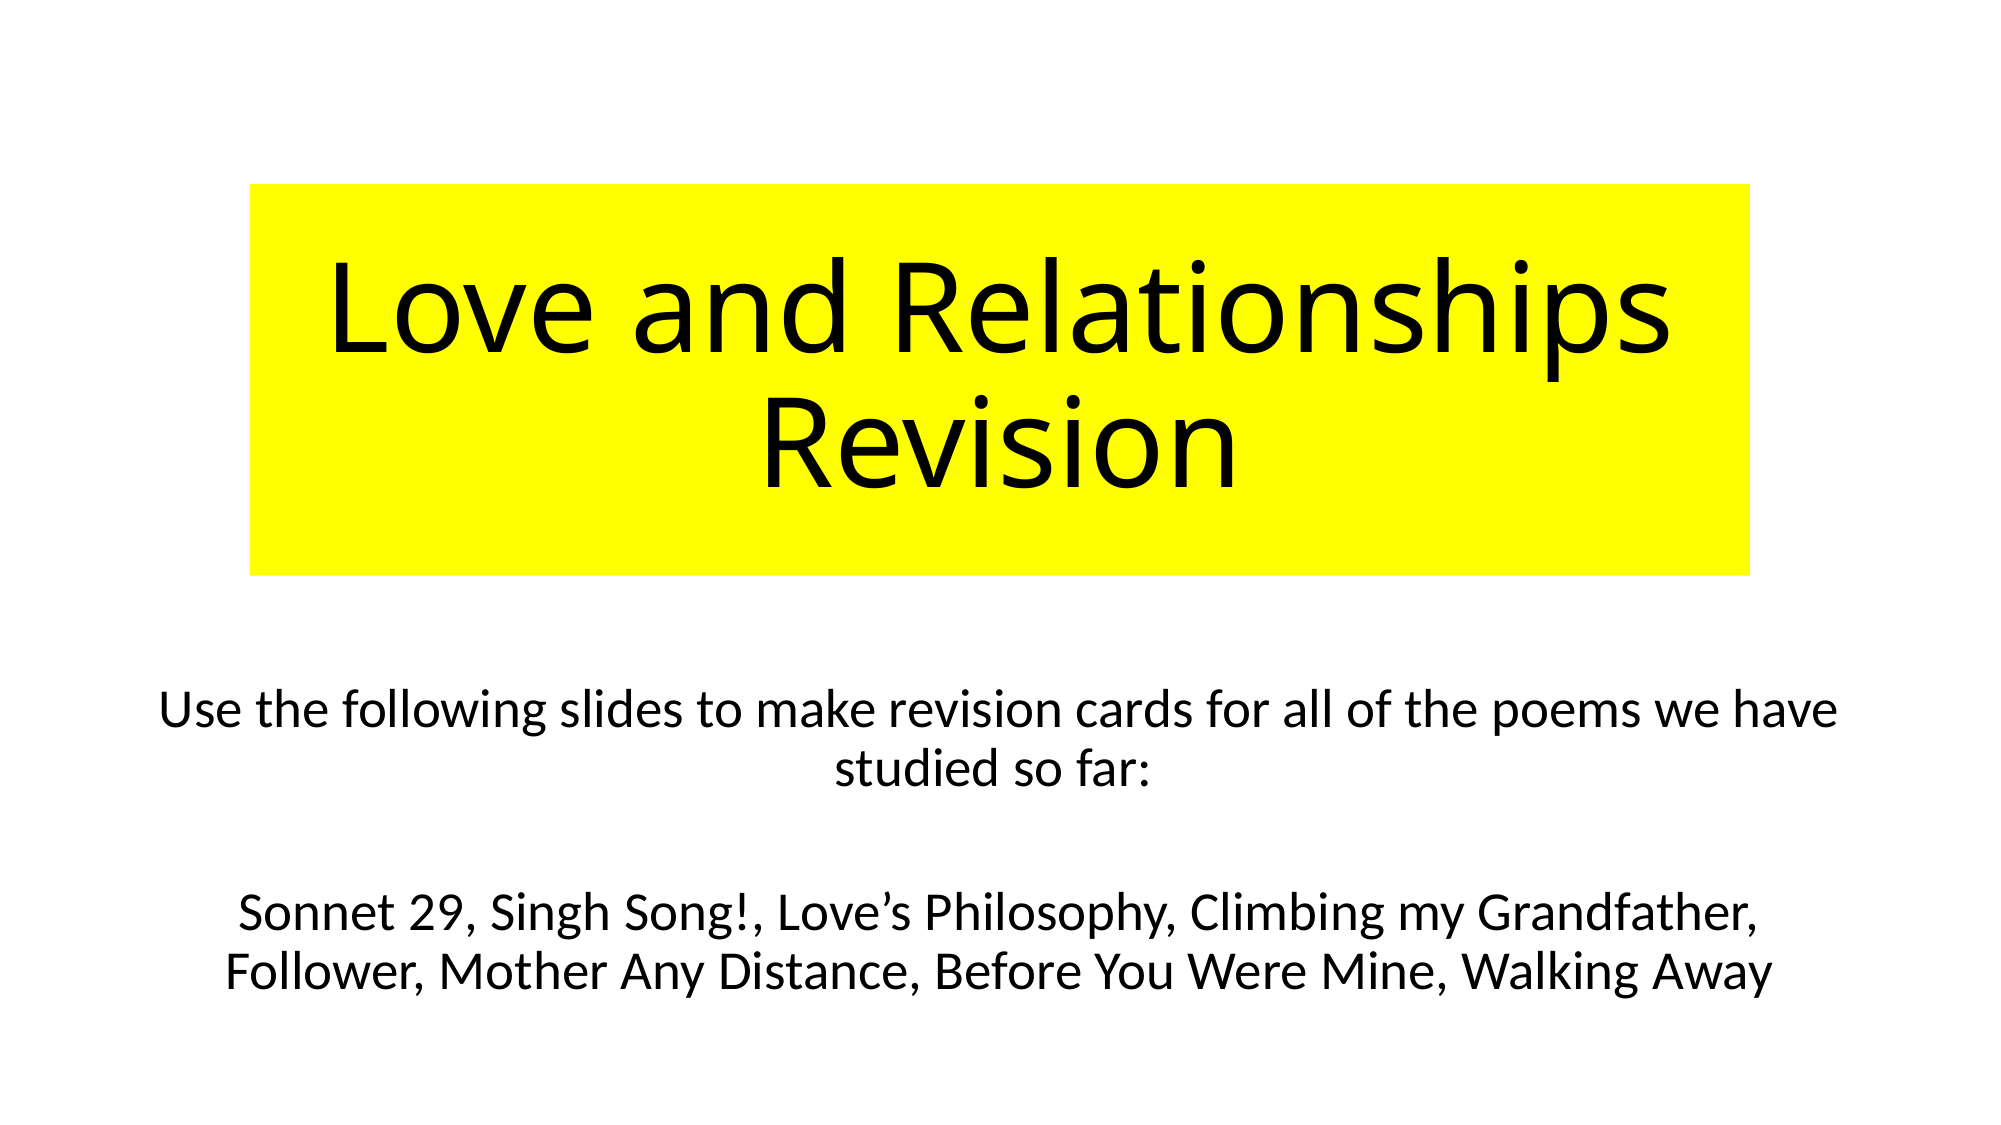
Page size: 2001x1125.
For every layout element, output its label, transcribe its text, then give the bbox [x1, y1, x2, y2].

text_box Love and Relationships Revision [249, 184, 1750, 576]
list Use the following slides to make revision cards for all of the poems we have studied so far: Sonnet 29, Singh Song!, Love’s Philosophy, Climbing my Grandfather, Follower, Mother Any Distance, Before You Were Mine, Walking Away [137, 672, 1863, 1014]
